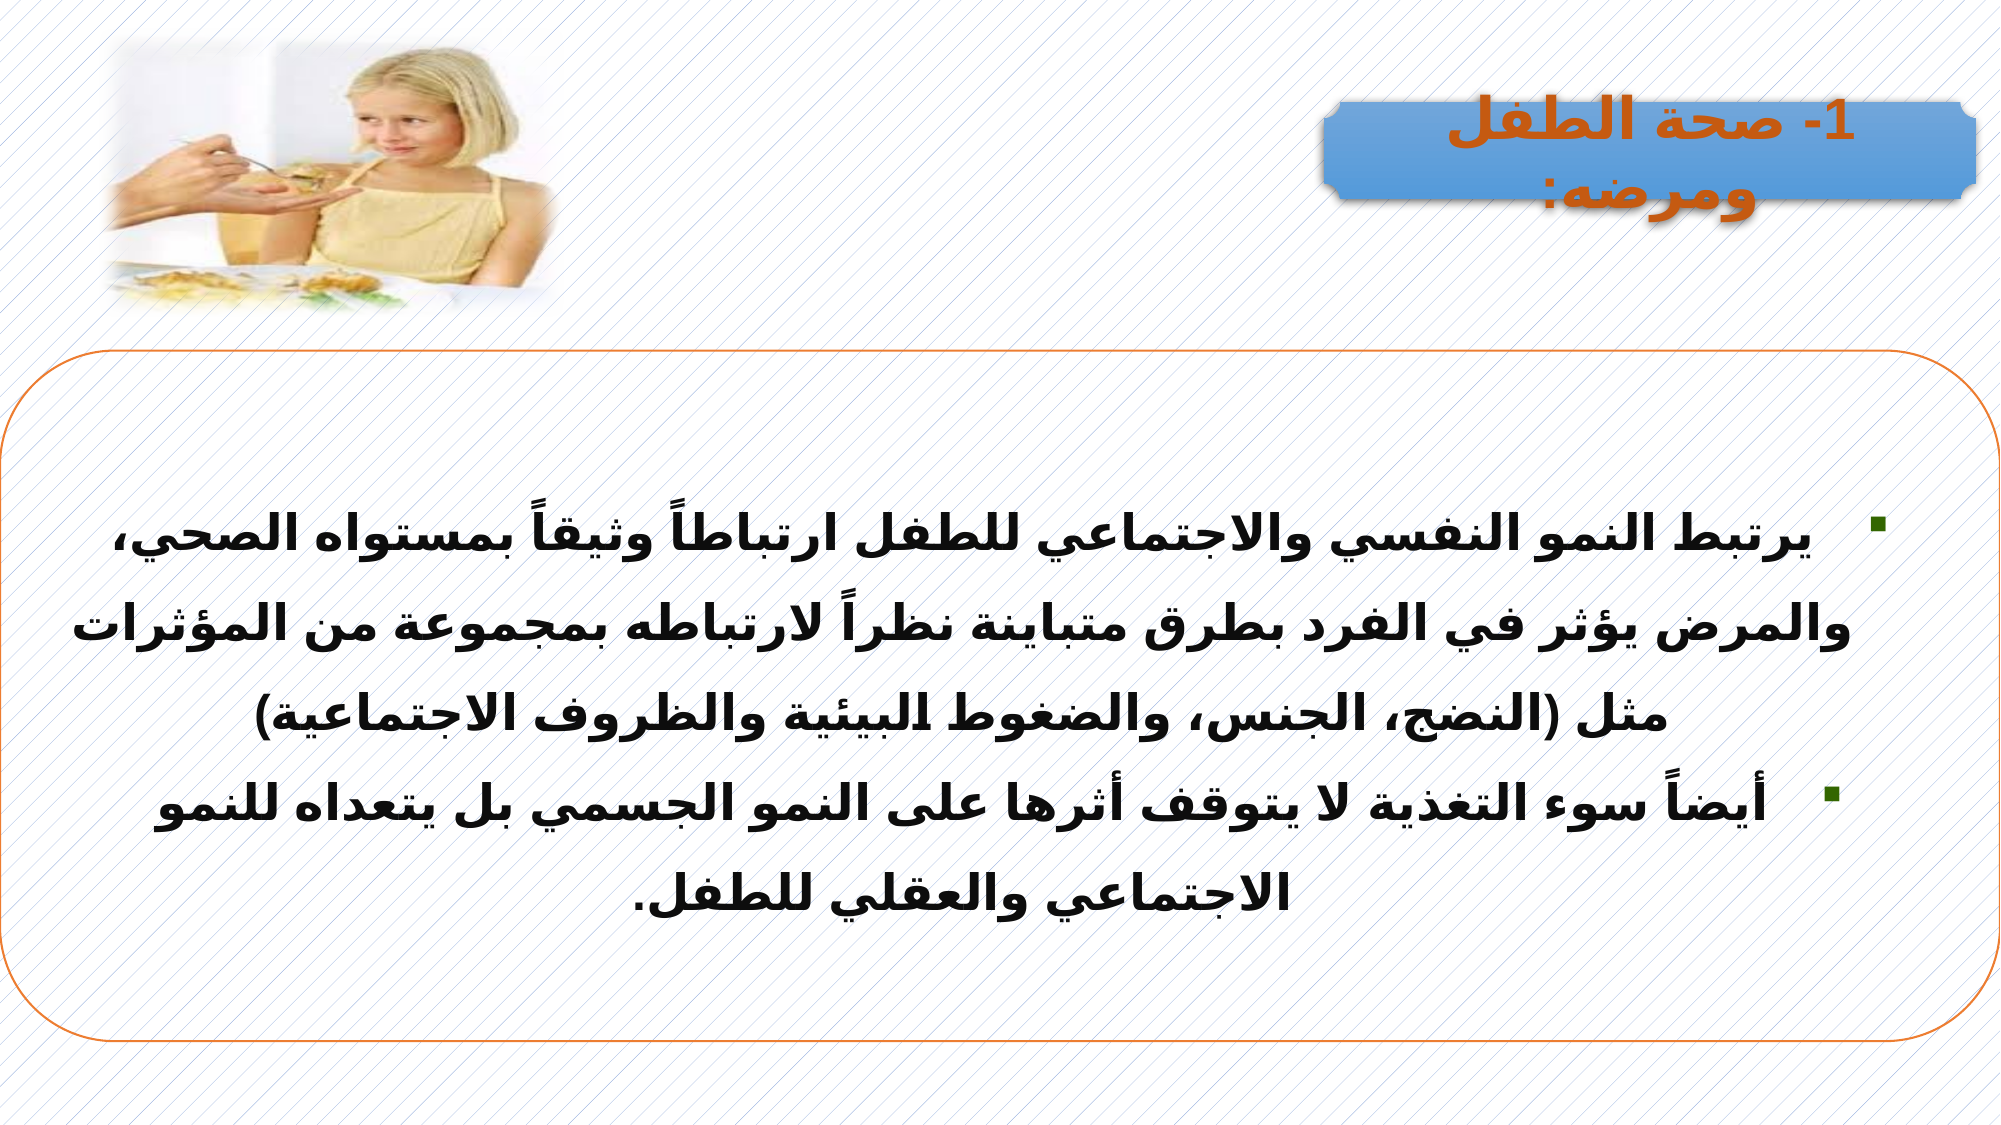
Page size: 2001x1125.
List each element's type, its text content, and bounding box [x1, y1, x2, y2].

picture [98, 27, 565, 318]
text_box يرتبط النمو النفسي والاجتماعي للطفل ارتباطاً وثيقاً بمستواه الصحي، والمرض يؤثر في الفرد بطرق متباينة نظراً لارتباطه بمجموعة من المؤثرات مثل (النضج، الجنس، والضغوط البيئية والظروف الاجتماعية) أيضاً سوء التغذية لا يتوقف أثرها على النمو الجسمي بل يتعداه للنمو الاجتماعي والعقلي للطفل. [0, 349, 2000, 1043]
text_box 1- صحة الطفل ومرضه: [1324, 102, 1977, 200]
